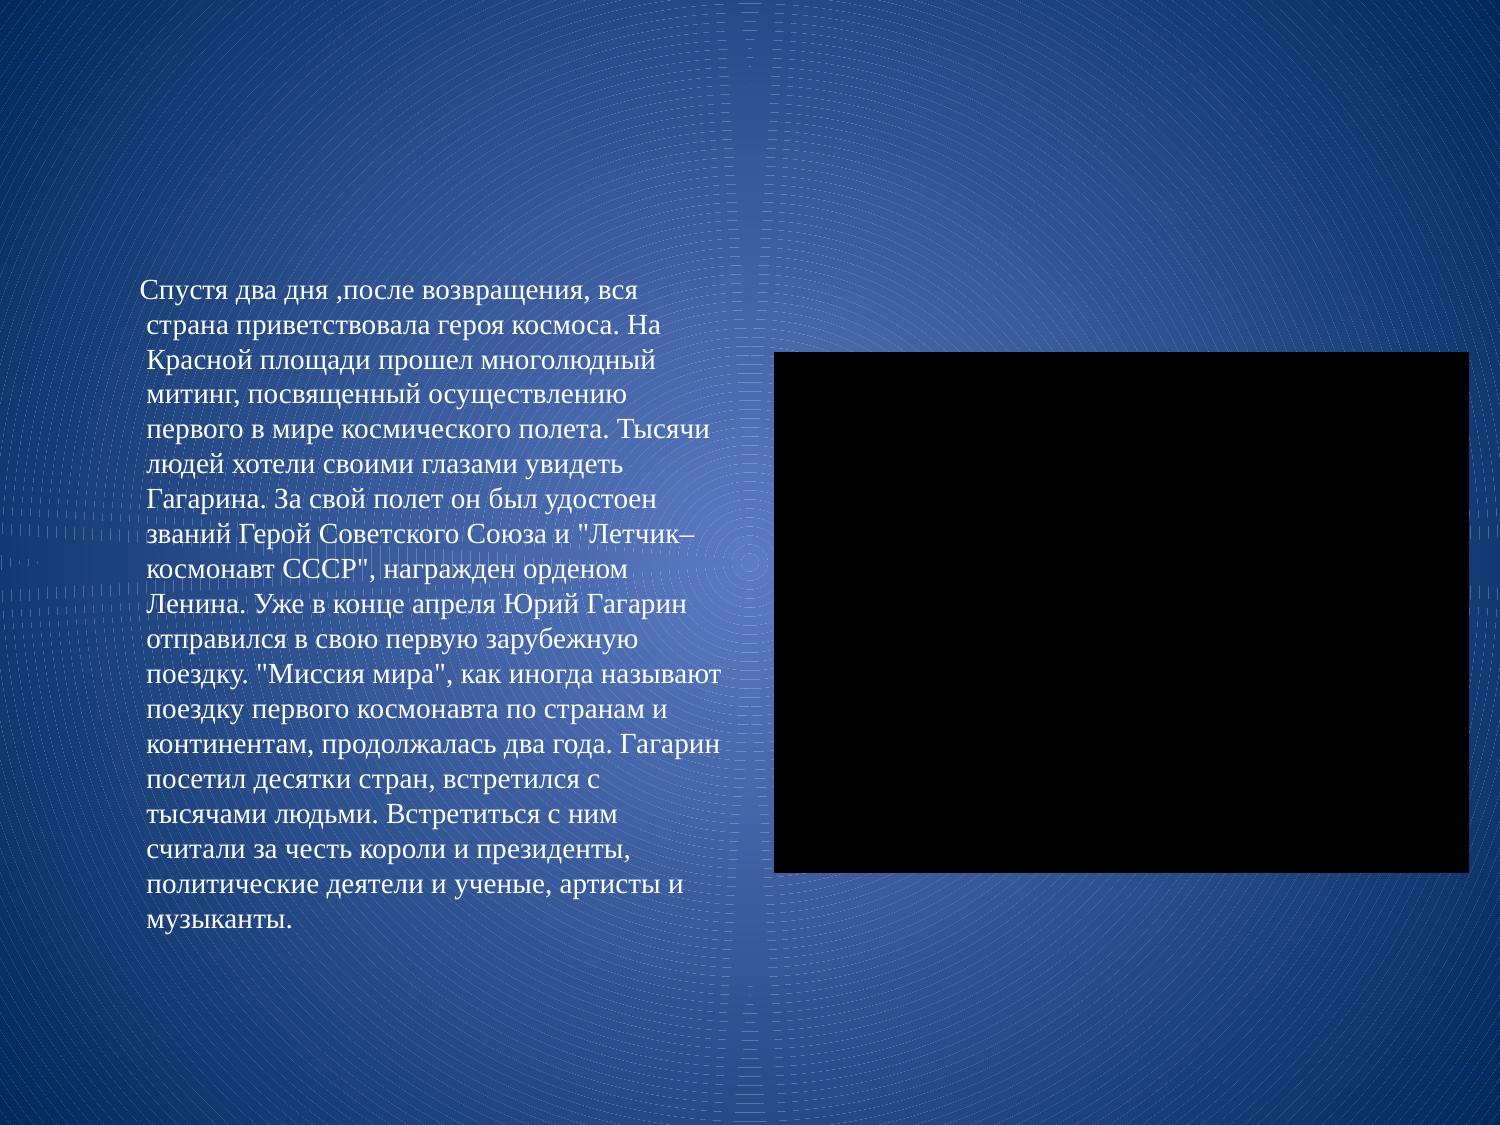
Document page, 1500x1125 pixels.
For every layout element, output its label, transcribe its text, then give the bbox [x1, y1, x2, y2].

list Спустя два дня ,после возвращения, вся страна приветствовала героя космоса. На Красной площади прошел многолюдный митинг, посвященный осуществлению первого в мире космического полета. Тысячи людей хотели своими глазами увидеть Гагарина. За свой полет он был удостоен званий Герой Советского Союза и "Летчик–космонавт СССР", награжден орденом Ленина. Уже в конце апреля Юрий Гагарин отправился в свою первую зарубежную поездку. "Миссия мира", как иногда называют поездку первого космонавта по странам и континентам, продолжалась два года. Гагарин посетил десятки стран, встретился с тысячами людьми. Встретиться с ним считали за честь короли и президенты, политические деятели и ученые, артисты и музыканты. [75, 262, 739, 1067]
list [773, 351, 1470, 874]
